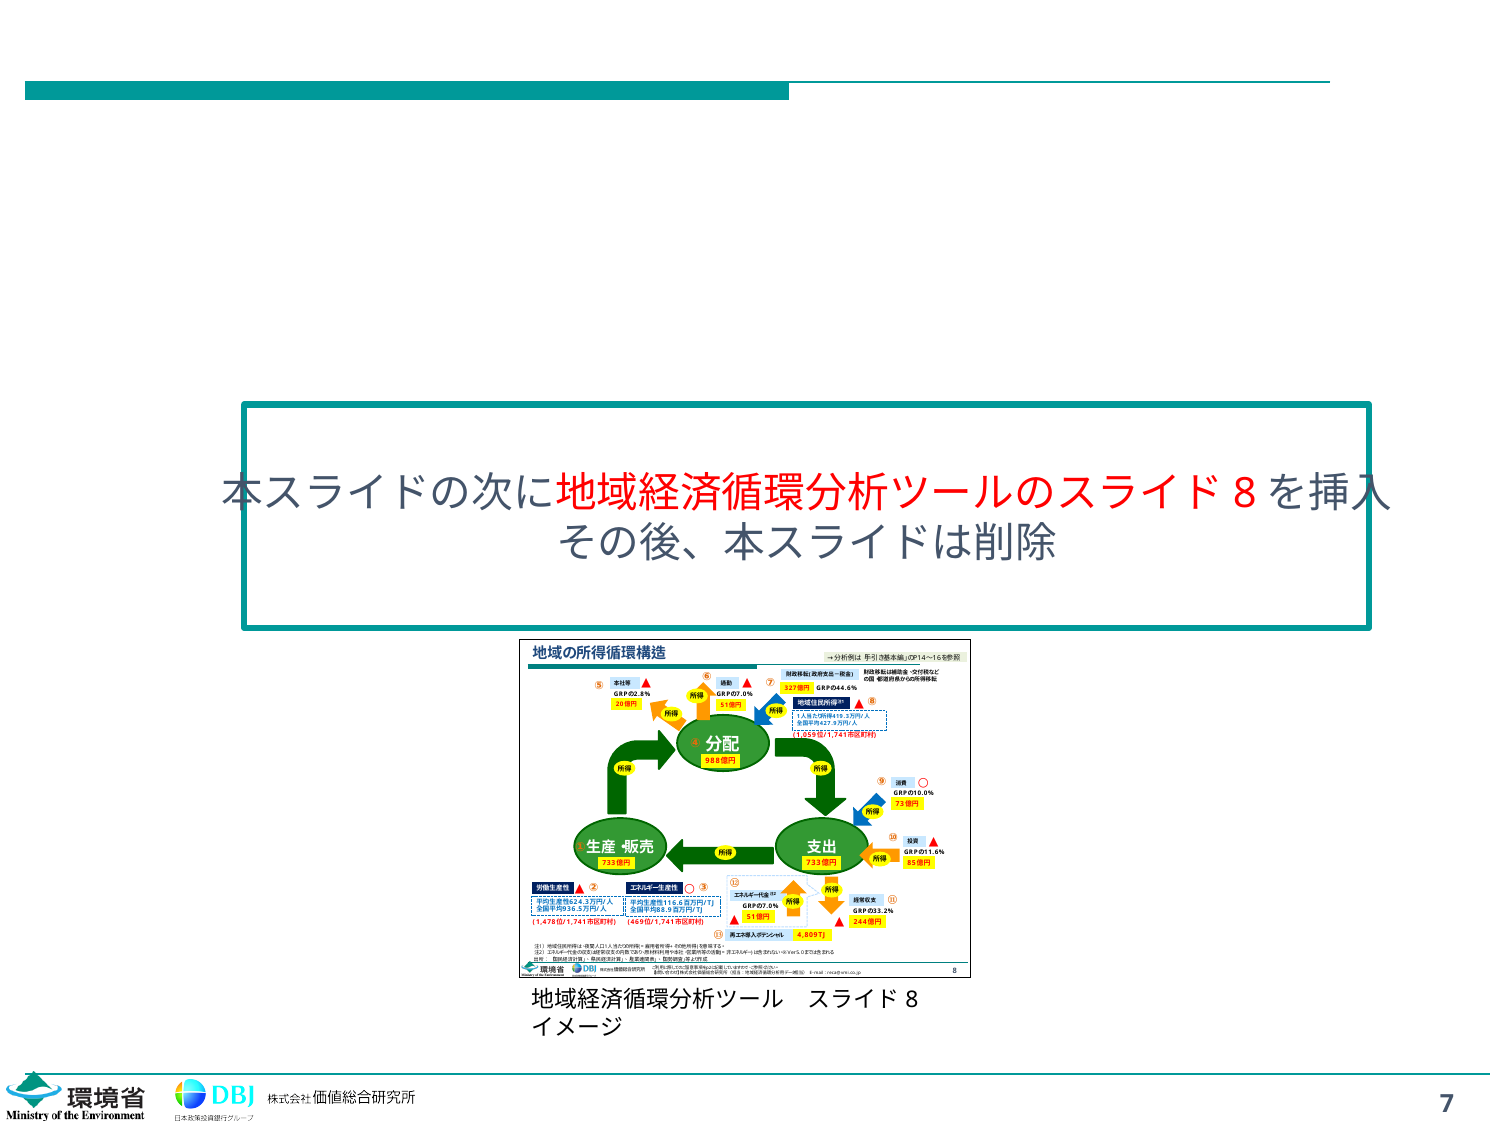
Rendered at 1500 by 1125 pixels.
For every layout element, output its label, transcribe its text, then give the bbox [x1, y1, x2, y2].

picture [519, 639, 972, 978]
picture [2, 1071, 148, 1125]
picture [171, 1075, 419, 1125]
text_box 本スライドの次に地域経済循環分析ツールのスライド8を挿入 その後、本スライドは削除 [244, 404, 1369, 628]
text_box 地域経済循環分析ツール スライド8 イメージ [517, 977, 983, 1048]
slide_number 7 [1393, 1079, 1500, 1122]
